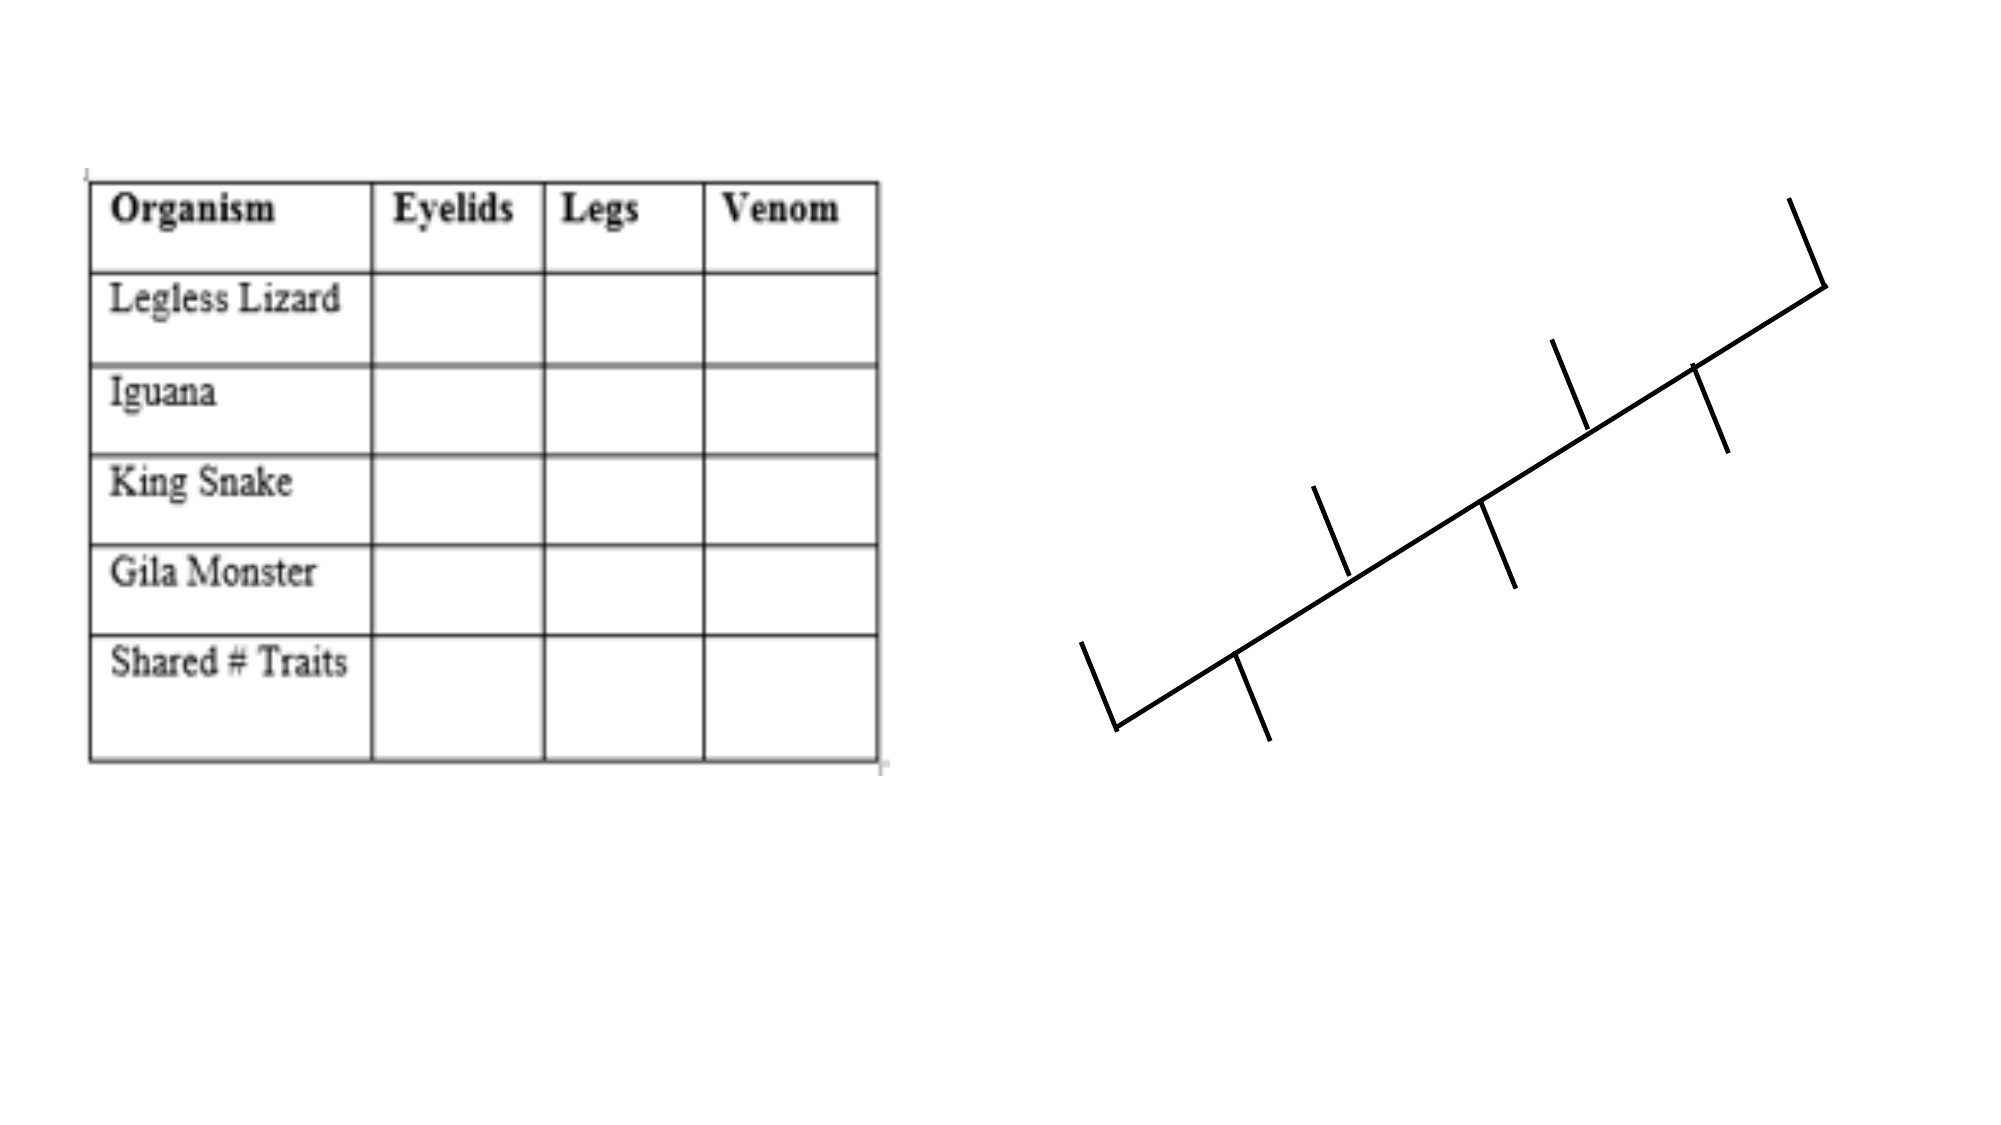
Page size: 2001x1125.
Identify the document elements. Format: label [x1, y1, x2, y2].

list [82, 168, 890, 776]
text_box [1081, 198, 1828, 742]
